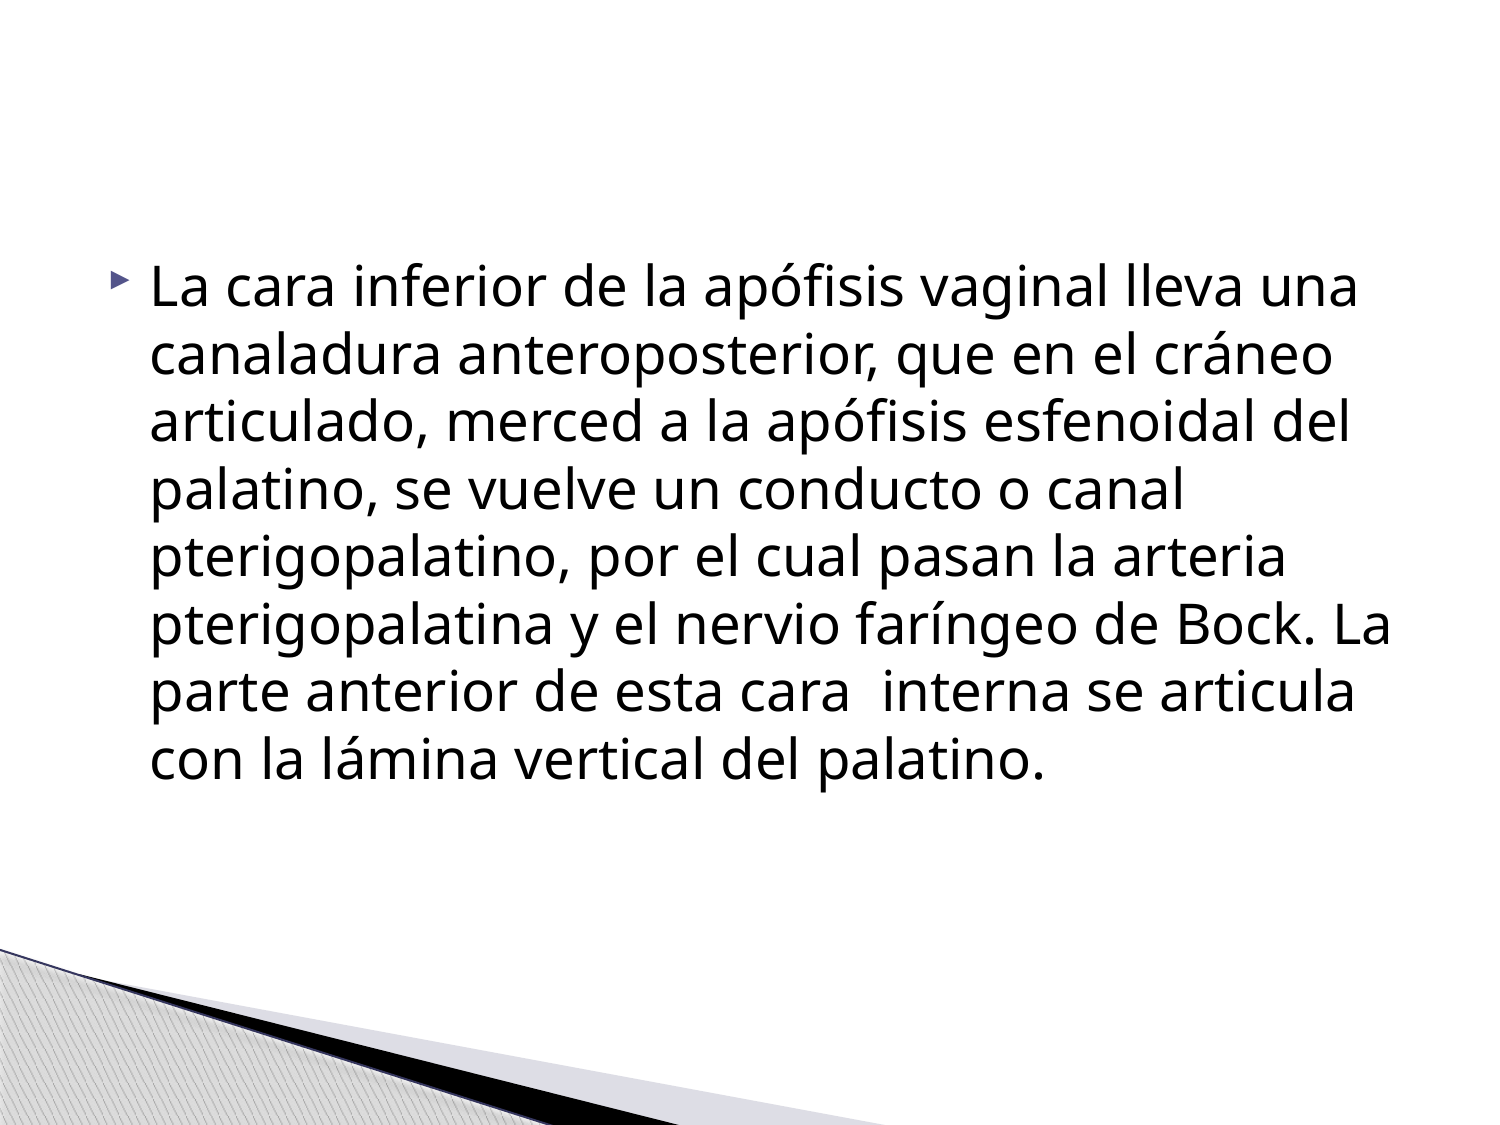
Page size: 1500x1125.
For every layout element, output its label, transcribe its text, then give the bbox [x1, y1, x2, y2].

list La cara inferior de la apófisis vaginal lleva una canaladura anteroposterior, que en el cráneo articulado, merced a la apófisis esfenoidal del palatino, se vuelve un conducto o canal pterigopalatino, por el cual pasan la arteria pterigopalatina y el nervio faríngeo de Bock. La parte anterior de esta cara interna se articula con la lámina vertical del palatino. [75, 243, 1425, 986]
